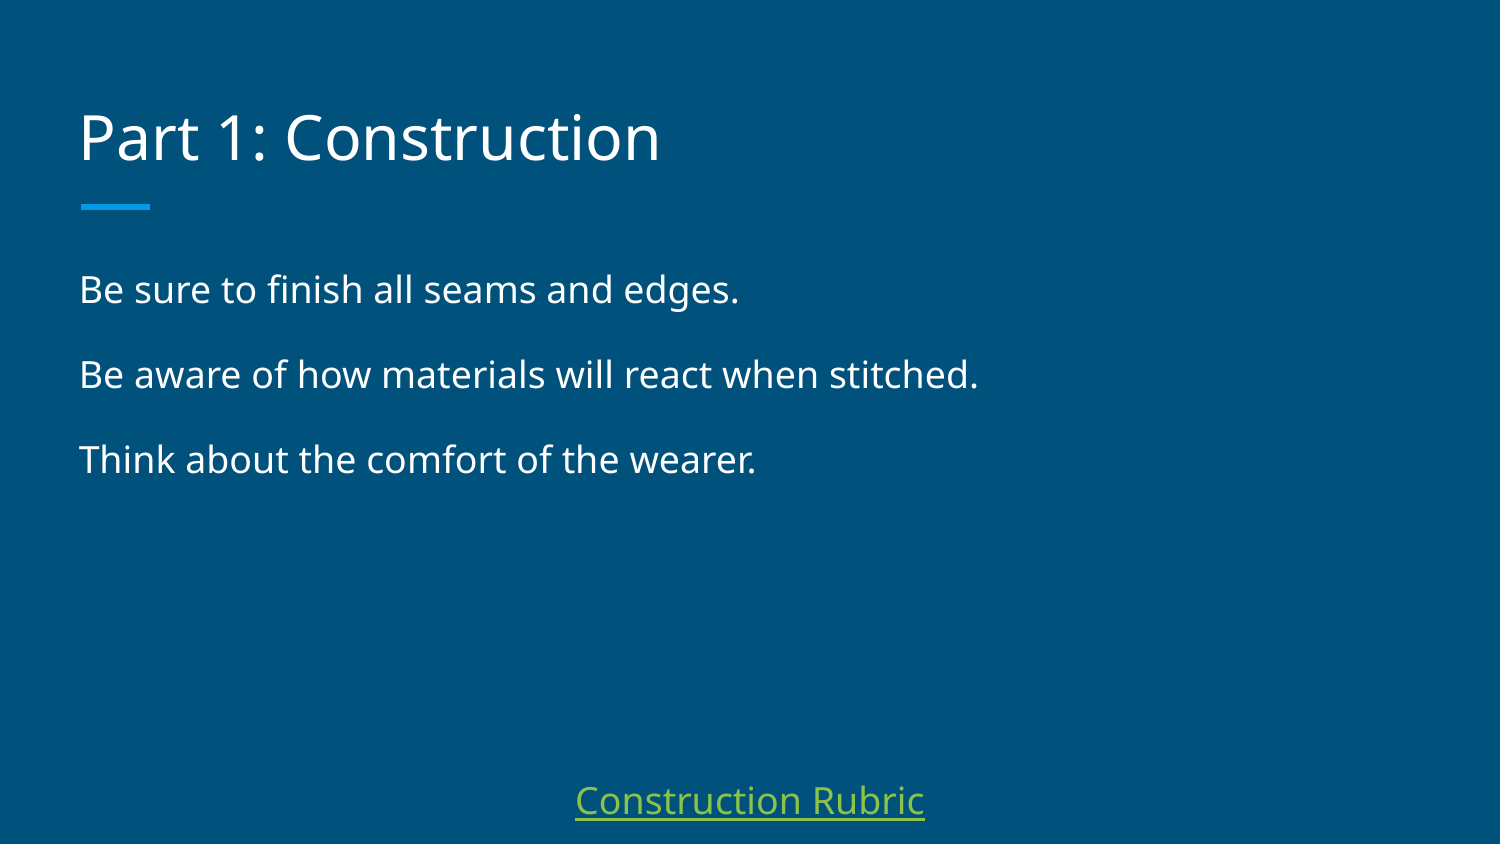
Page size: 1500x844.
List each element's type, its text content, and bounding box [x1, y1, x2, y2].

list Be sure to finish all seams and edges. Be aware of how materials will react when stitched. Think about the comfort of the wearer. Construction Rubric [63, 244, 1437, 750]
title Part 1: Construction [63, 75, 1437, 188]
